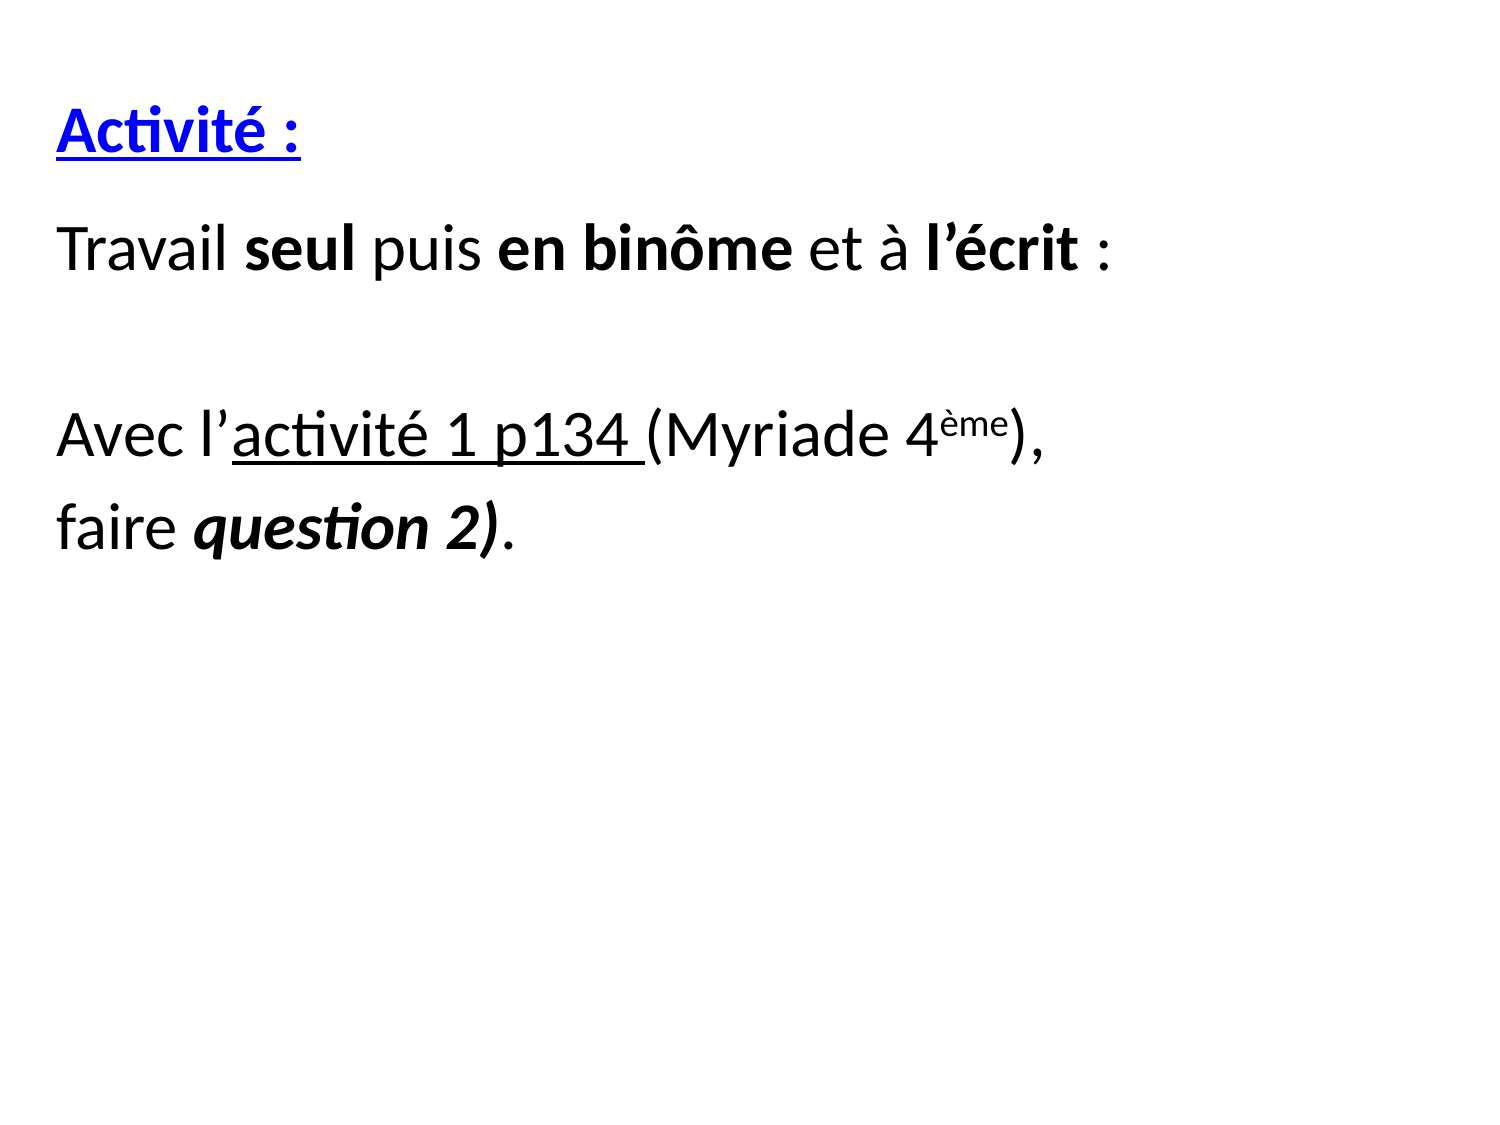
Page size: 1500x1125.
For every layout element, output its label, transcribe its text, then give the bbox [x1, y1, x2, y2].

list Activité : Travail seul puis en binôme et à l’écrit : Avec l’activité 1 p134 (Myriade 4ème), faire question 2). [41, 54, 1500, 1071]
